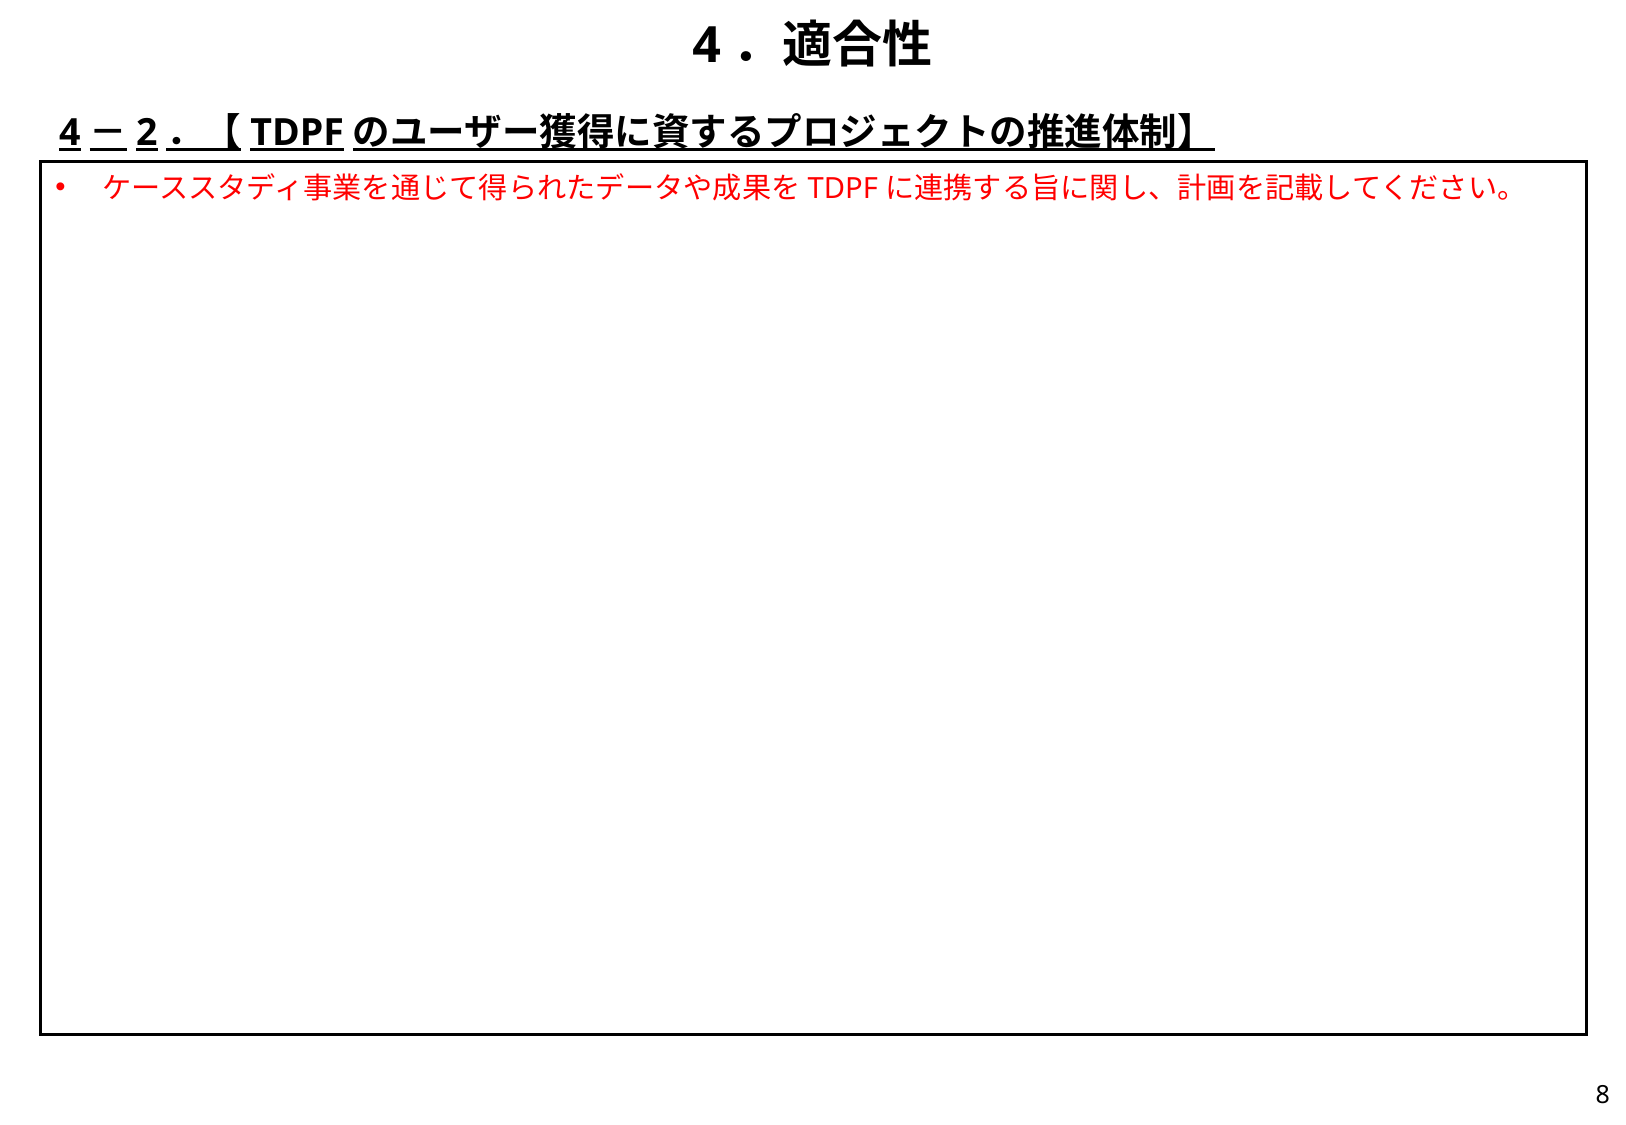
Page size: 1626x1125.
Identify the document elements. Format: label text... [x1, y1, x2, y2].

list 4－2．【TDPFのユーザー獲得に資するプロジェクトの推進体制】 [44, 105, 1581, 759]
text_box ケーススタディ事業を通じて得られたデータや成果をTDPFに連携する旨に関し、計画を記載してください。 [40, 161, 1588, 1036]
title 4．適合性 [0, 0, 1625, 93]
slide_number 7 [1259, 1065, 1625, 1125]
